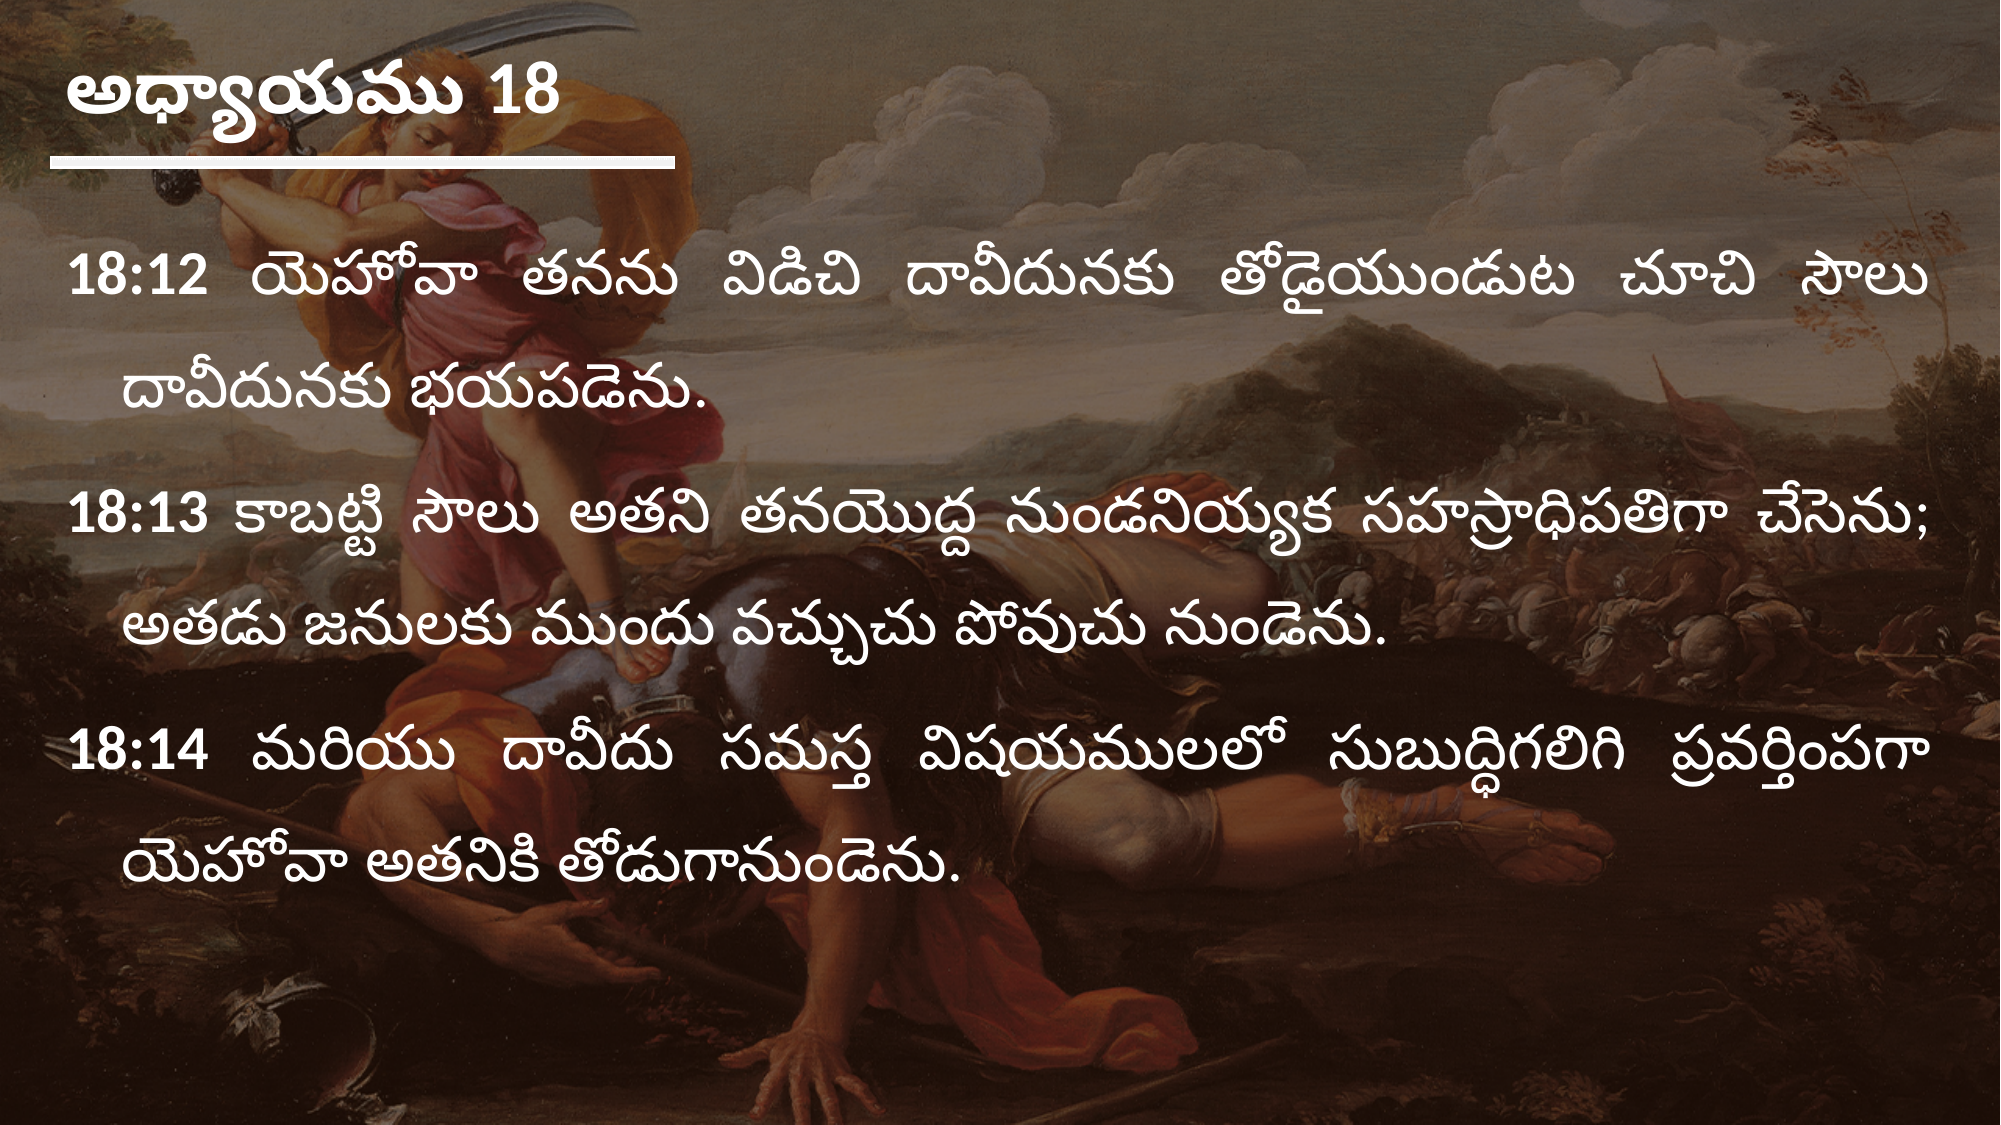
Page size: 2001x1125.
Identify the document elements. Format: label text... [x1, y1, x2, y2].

picture [0, 0, 2000, 1125]
list 18:12 యెహోవా తనను విడిచి దావీదునకు తోడైయుండుట చూచి సౌలు దావీదునకు భయపడెను. 18:13 కాబట్టి సౌలు అతని తనయొద్ద నుండనియ్యక సహస్రాధిపతిగా చేసెను; అతడు జనులకు ముందు వచ్చుచు పోవుచు నుండెను. 18:14 మరియు దావీదు సమస్త విషయములలో సుబుద్ధిగలిగి ప్రవర్తింపగా యెహోవా అతనికి తోడుగానుండెను. [50, 187, 1946, 1063]
title అధ్యాయము 18 [50, 0, 1925, 167]
